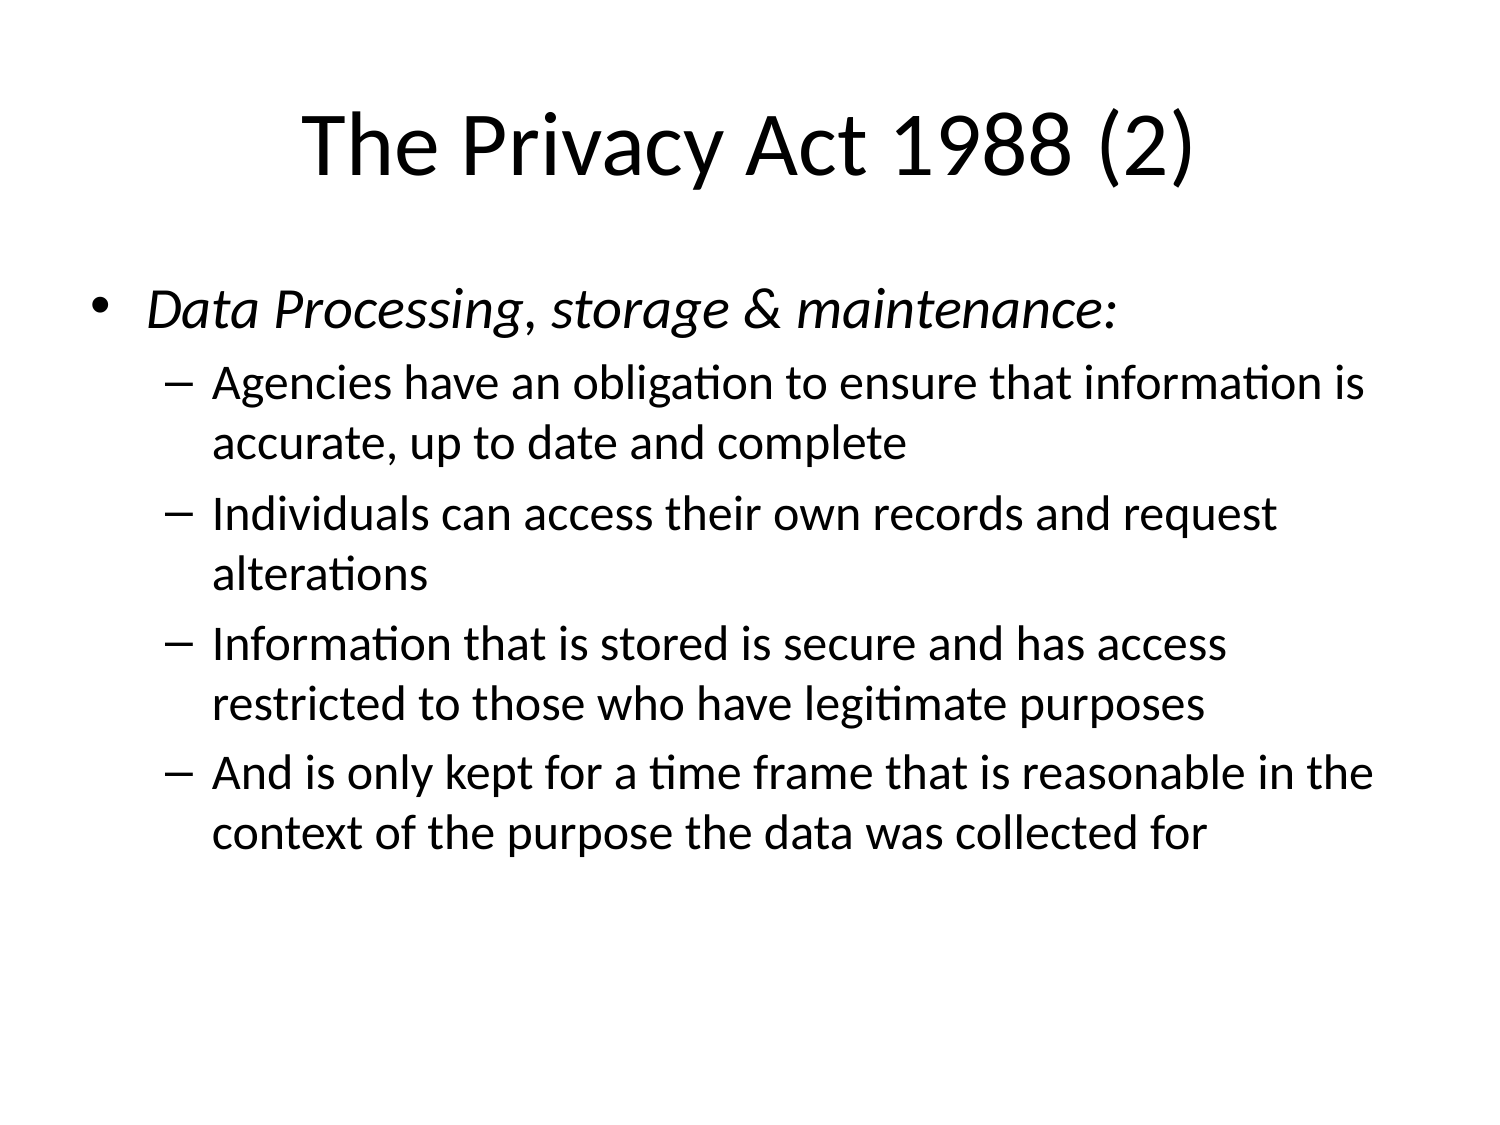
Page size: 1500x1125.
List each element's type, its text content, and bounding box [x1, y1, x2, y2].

list Data Processing, storage & maintenance: Agencies have an obligation to ensure that information is accurate, up to date and complete Individuals can access their own records and request alterations Information that is stored is secure and has access restricted to those who have legitimate purposes And is only kept for a time frame that is reasonable in the context of the purpose the data was collected for [75, 262, 1425, 1005]
title The Privacy Act 1988 (2) [75, 45, 1425, 233]
